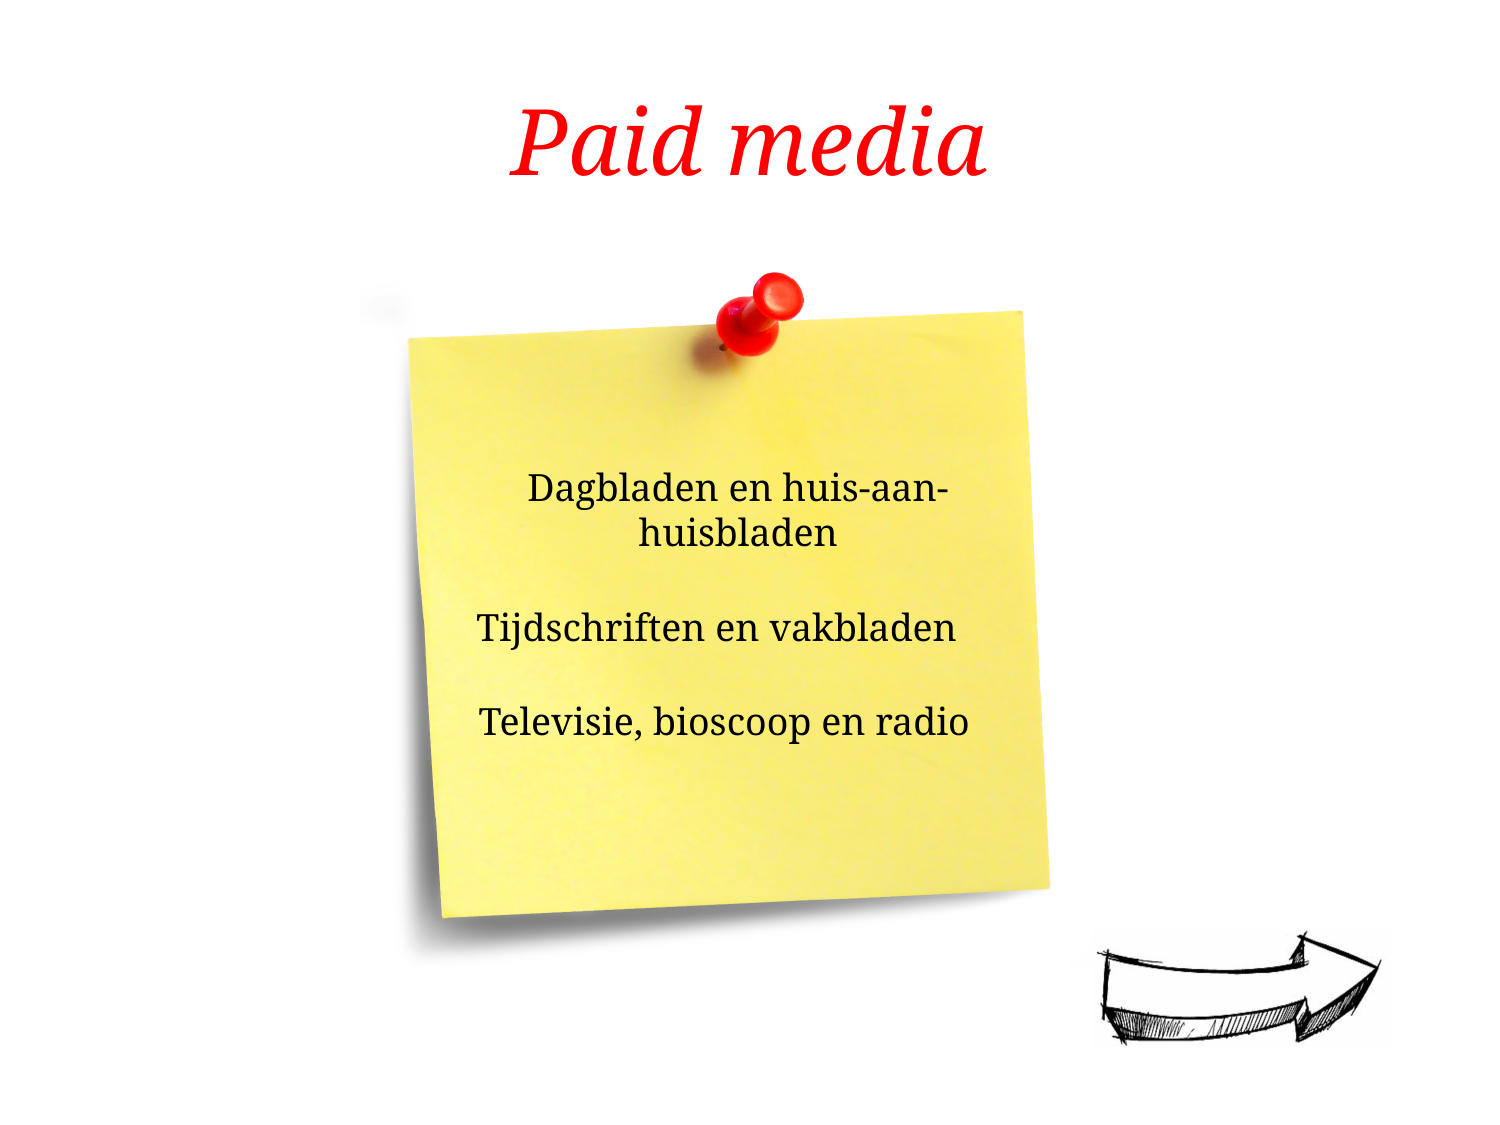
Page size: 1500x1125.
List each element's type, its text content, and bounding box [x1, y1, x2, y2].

picture [359, 255, 1392, 1047]
title Paid media [75, 45, 1425, 233]
